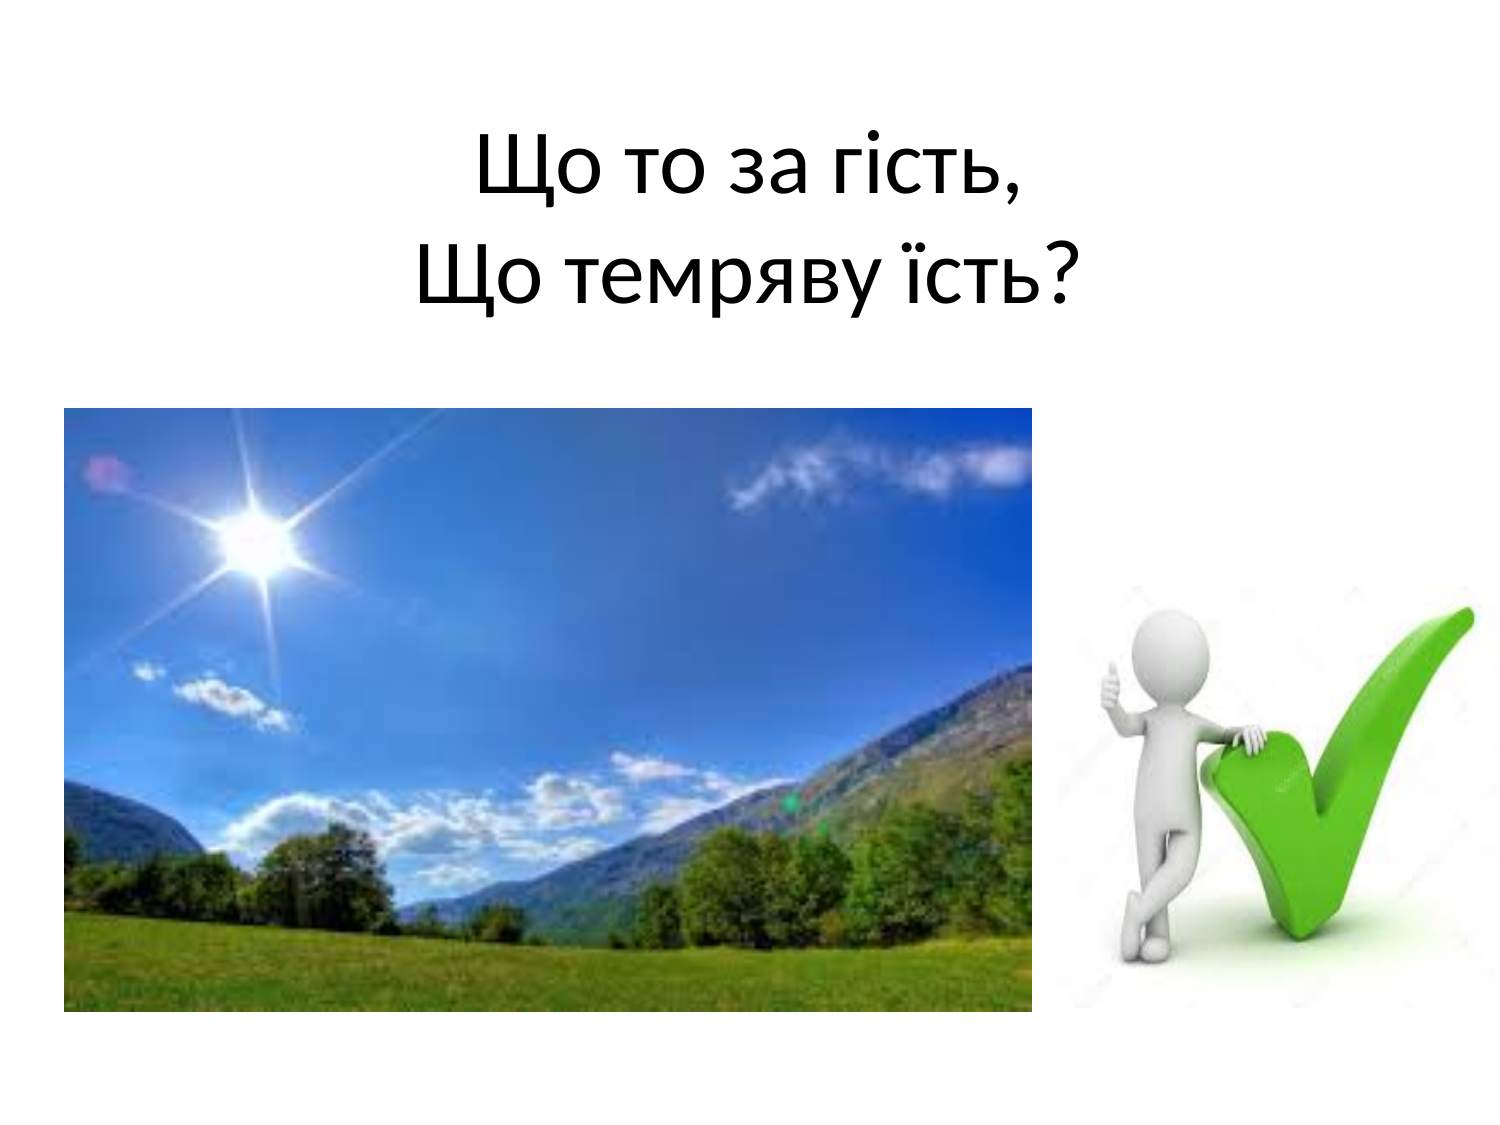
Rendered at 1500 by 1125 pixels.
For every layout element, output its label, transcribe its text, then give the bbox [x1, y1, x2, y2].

title Що то за гість, Що темряву їсть? [75, 45, 1425, 598]
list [1056, 585, 1500, 1008]
picture [64, 408, 1032, 1012]
